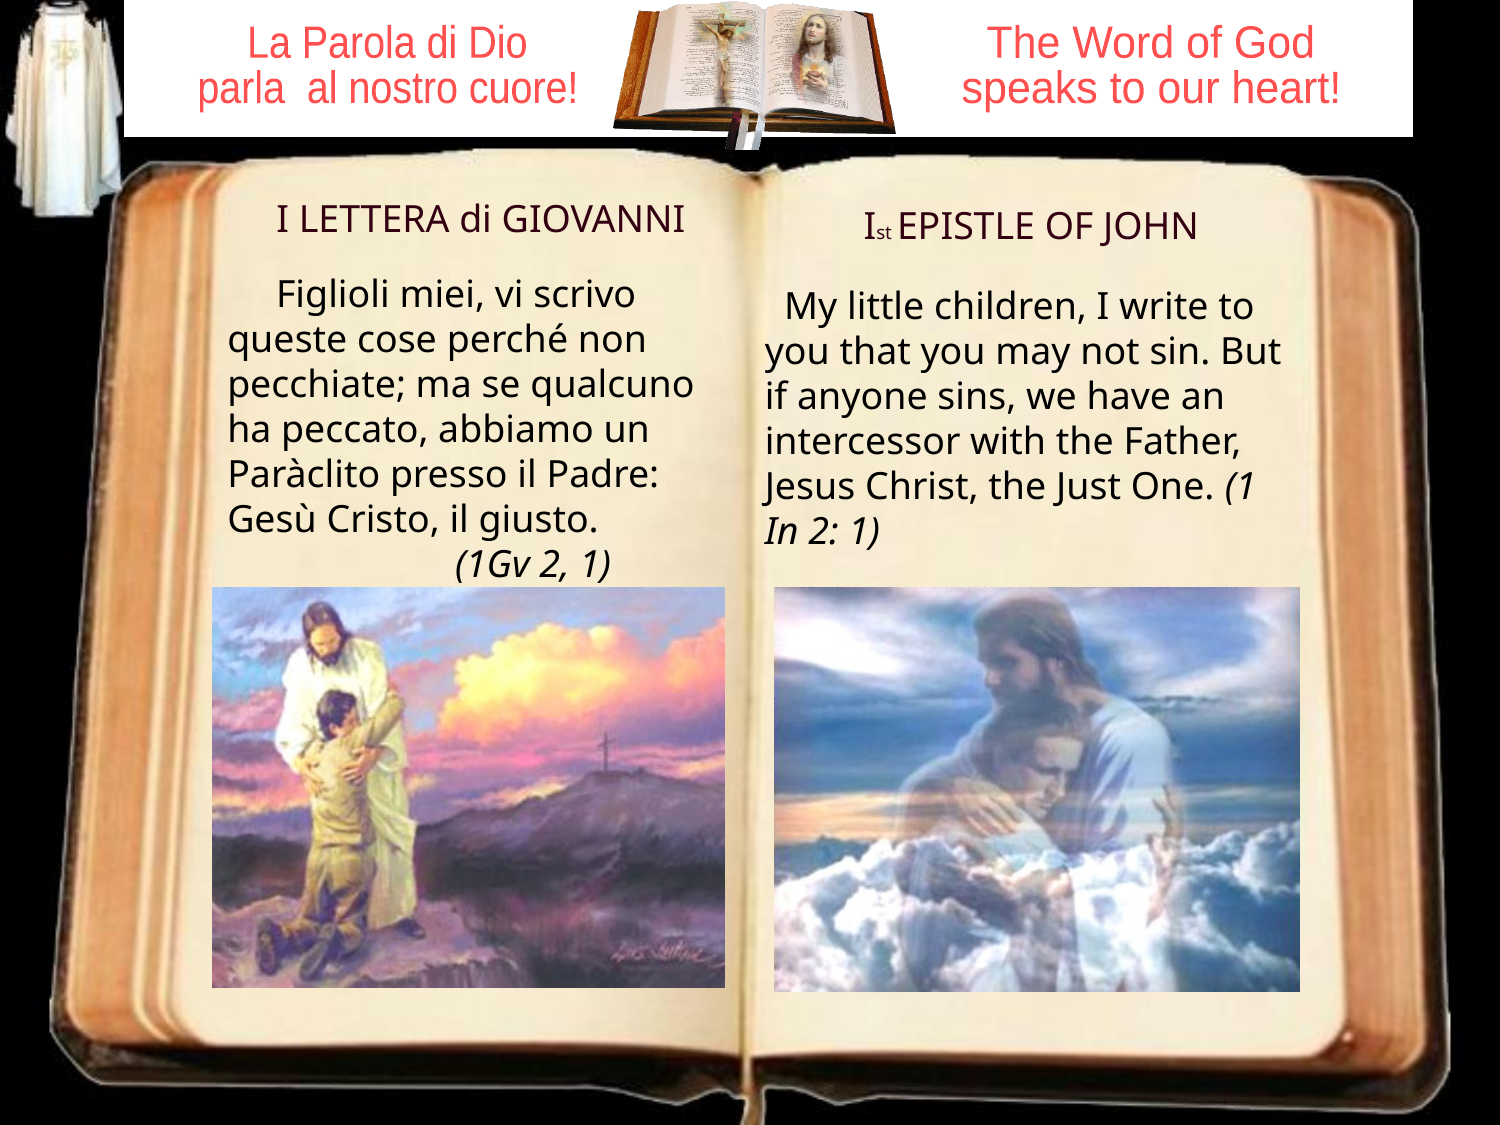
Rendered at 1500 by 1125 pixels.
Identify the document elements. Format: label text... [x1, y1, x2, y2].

text_box My little children, I write to you that you may not sin. But if anyone sins, we have an intercessor with the Father, Jesus Christ, the Just One. (1 In 2: 1) [750, 274, 1313, 560]
text_box Figlioli miei, vi scrivo queste cose perché non pecchiate; ma se qualcuno ha peccato, abbiamo un Paràclito presso il Padre: Gesù Cristo, il giusto. (1Gv 2, 1) [212, 262, 763, 593]
text_box I LETTERA di GIOVANNI [224, 187, 738, 248]
title Ist EPISTLE OF JOHN [725, 187, 1338, 263]
picture [0, 0, 1500, 1125]
text_box [124, 0, 599, 137]
text_box [900, 0, 1413, 137]
